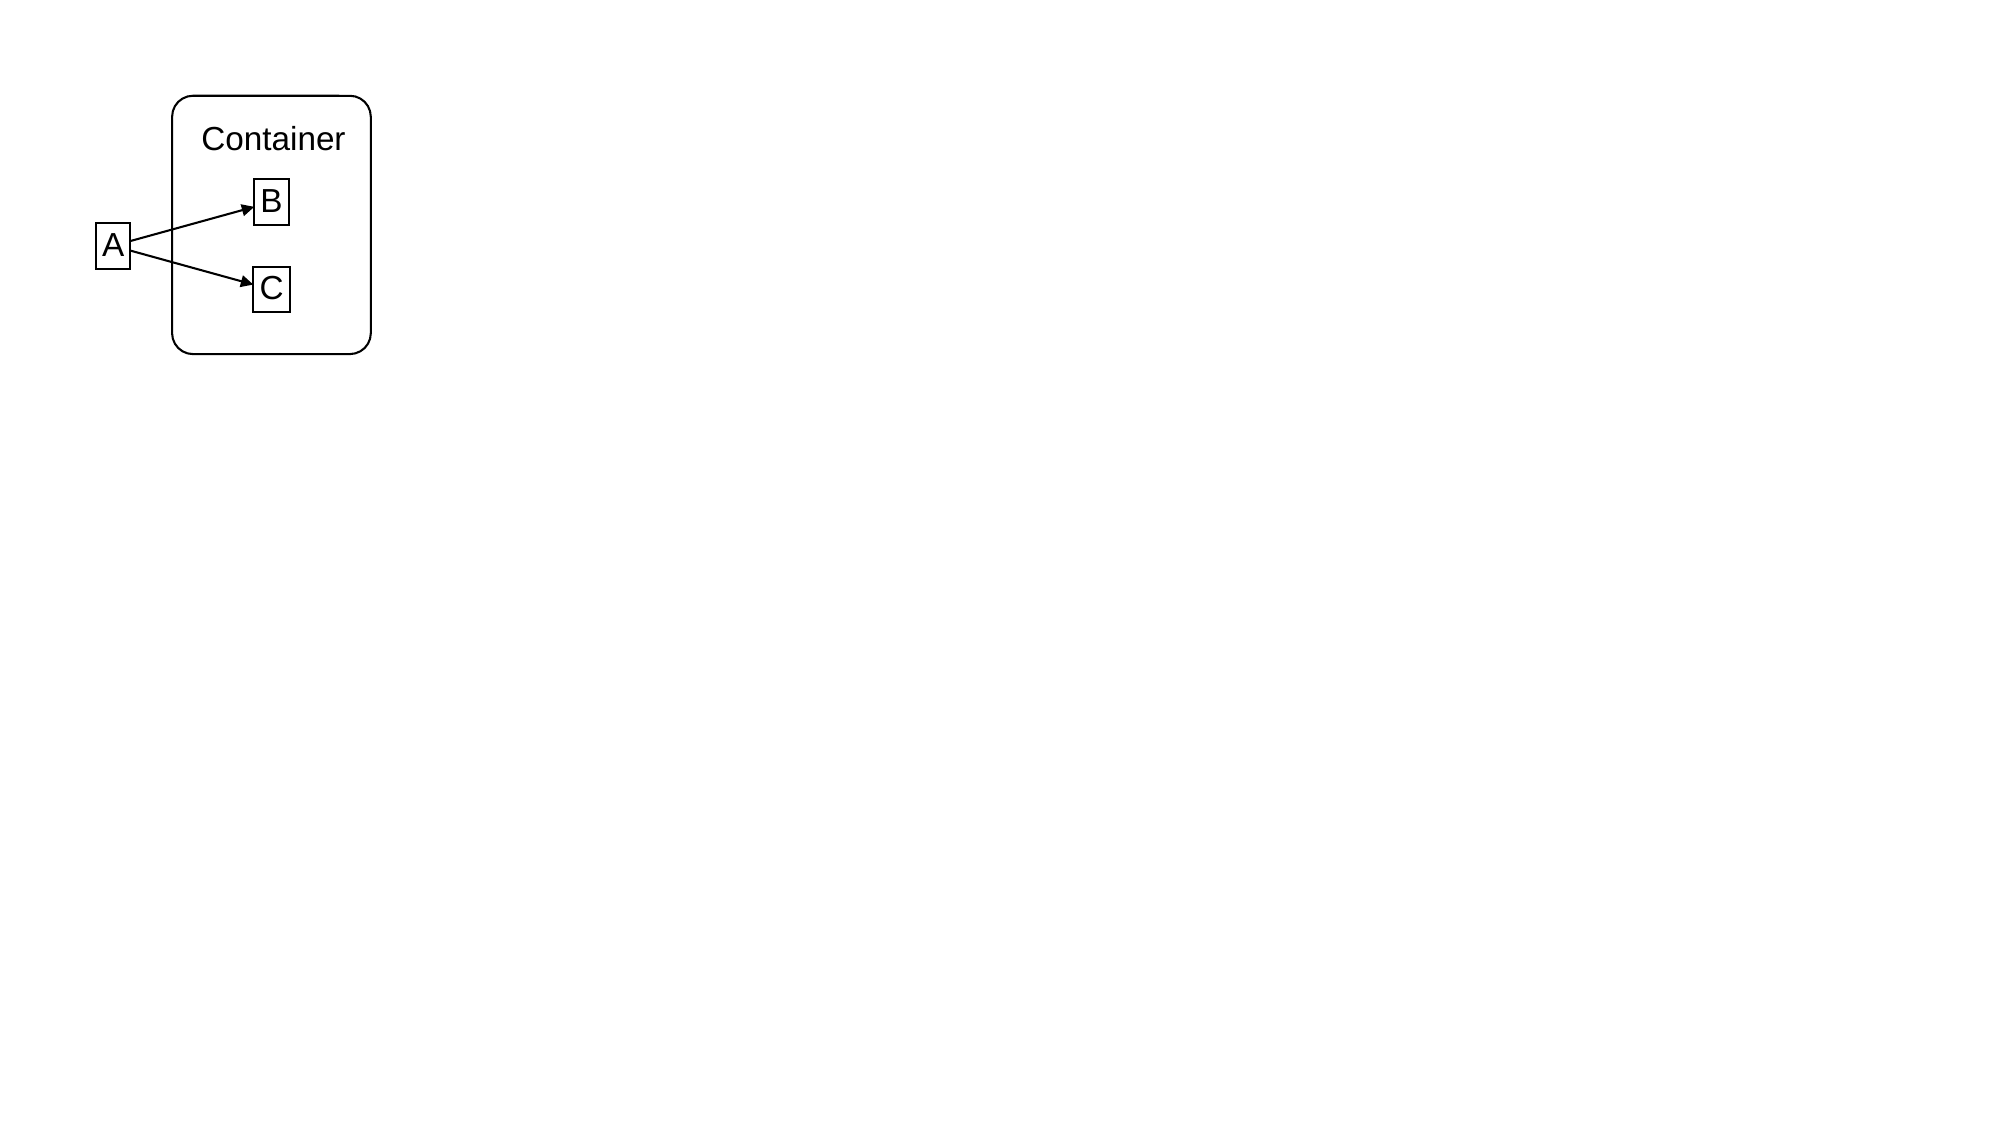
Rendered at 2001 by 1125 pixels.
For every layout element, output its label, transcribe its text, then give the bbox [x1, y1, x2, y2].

text_box [74, 74, 394, 375]
text_box Container [199, 118, 348, 157]
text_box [130, 206, 255, 241]
text_box A [95, 222, 131, 269]
text_box C [253, 266, 290, 313]
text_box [130, 250, 254, 285]
text_box [171, 95, 372, 355]
text_box B [254, 179, 289, 225]
